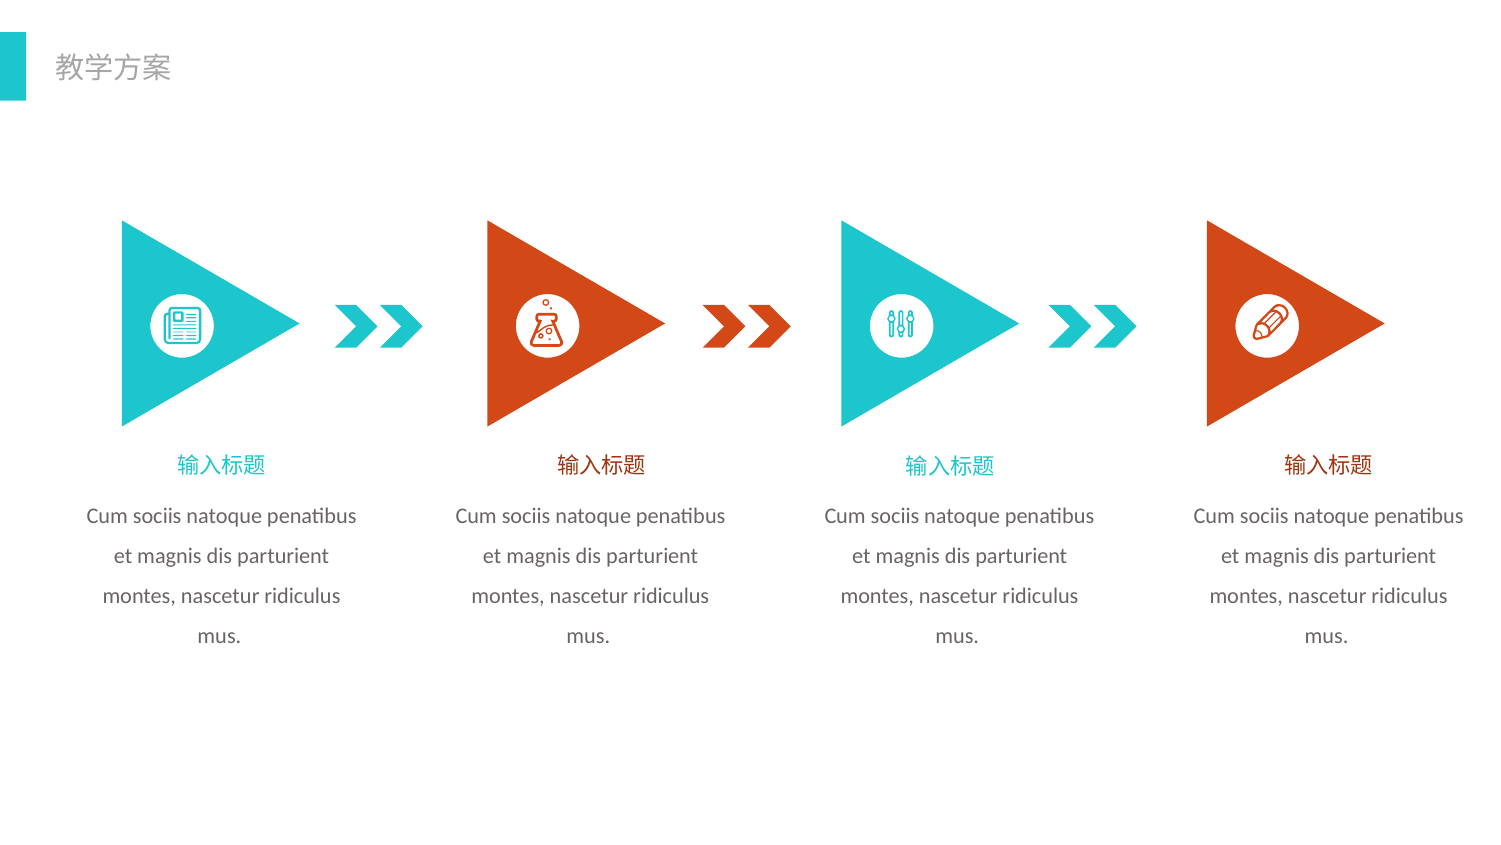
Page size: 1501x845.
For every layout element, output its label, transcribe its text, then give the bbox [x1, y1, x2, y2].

text_box Cum sociis natoque penatibus et magnis dis parturient montes, nascetur ridiculus mus. [63, 480, 380, 656]
text_box [486, 218, 668, 429]
text_box Cum sociis natoque penatibus et magnis dis parturient montes, nascetur ridiculus mus. [432, 480, 749, 656]
text_box 输入标题 [1269, 443, 1389, 486]
text_box [377, 303, 425, 349]
text_box [120, 218, 302, 429]
text_box [332, 303, 379, 349]
text_box Cum sociis natoque penatibus et magnis dis parturient montes, nascetur ridiculus mus. [1170, 480, 1487, 656]
text_box 输入标题 [542, 443, 662, 486]
text_box [1091, 303, 1139, 349]
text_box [524, 307, 569, 353]
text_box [887, 310, 915, 338]
text_box Cum sociis natoque penatibus et magnis dis parturient montes, nascetur ridiculus mus. [801, 480, 1118, 656]
text_box [1045, 303, 1093, 349]
text_box [700, 303, 747, 349]
text_box 输入标题 [162, 443, 282, 486]
text_box [745, 303, 793, 349]
text_box [1252, 303, 1289, 341]
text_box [163, 306, 202, 345]
text_box [1205, 218, 1387, 429]
text_box [840, 218, 1022, 429]
text_box 输入标题 [890, 444, 1010, 487]
